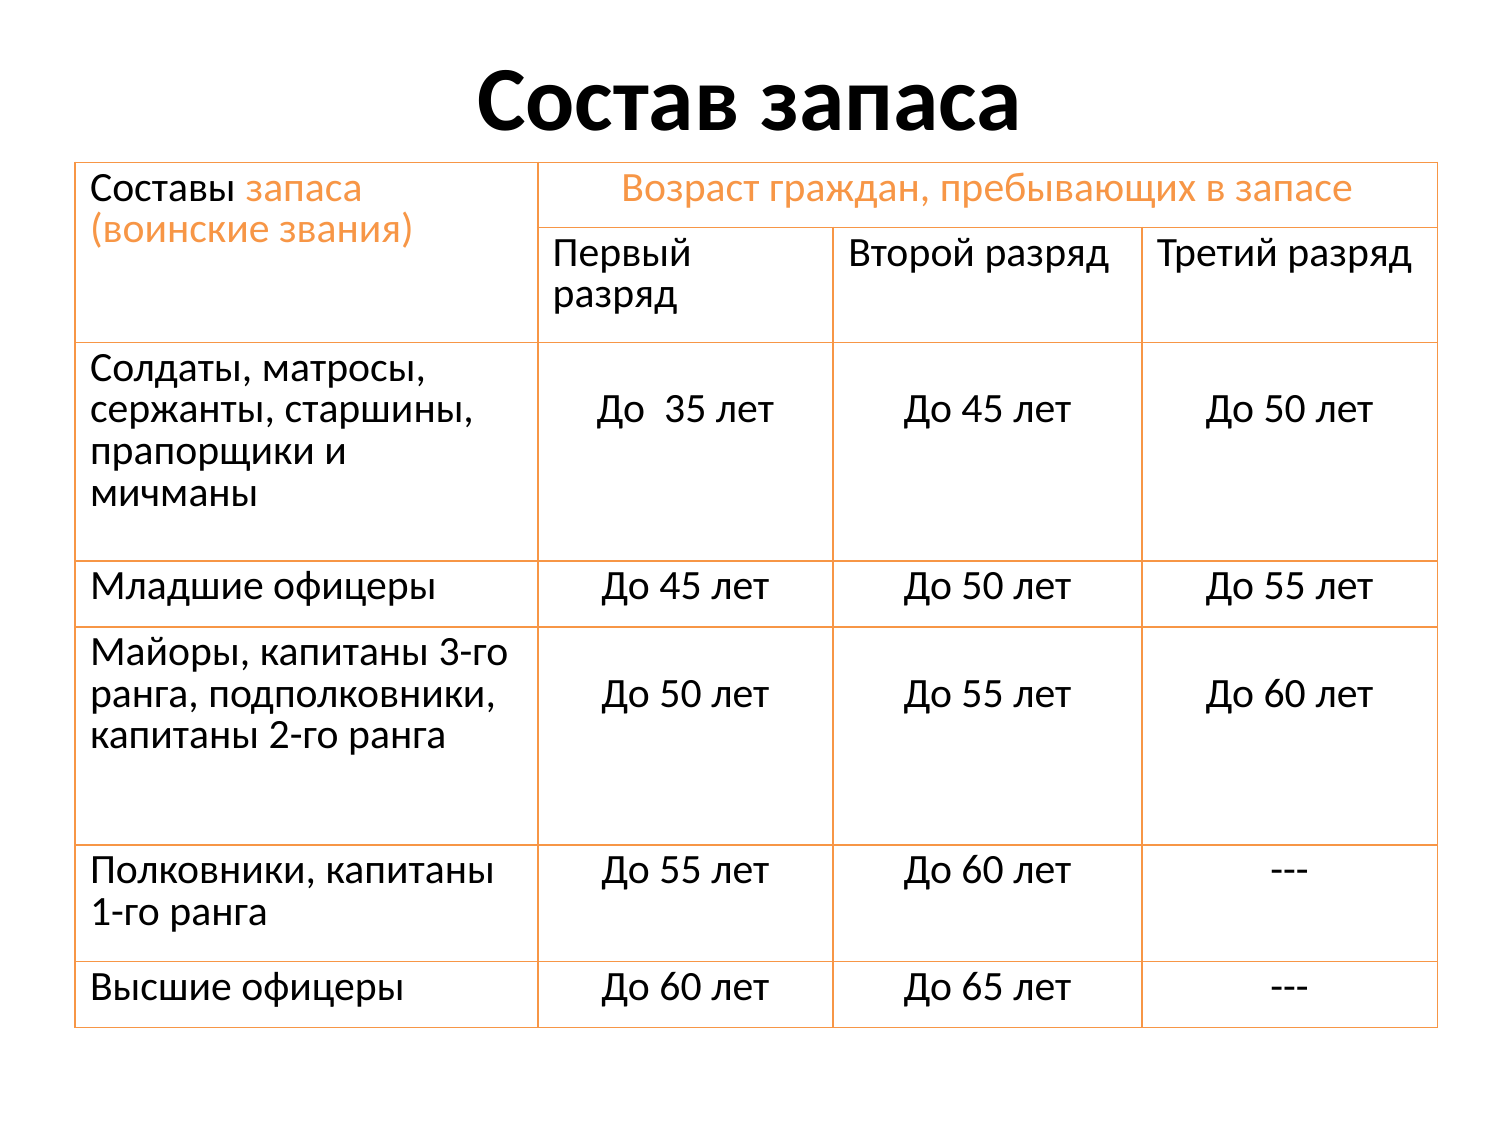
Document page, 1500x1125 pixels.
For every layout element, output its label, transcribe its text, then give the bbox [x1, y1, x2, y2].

table_cell Третий разряд [1143, 228, 1437, 342]
table_cell До 50 лет [539, 628, 832, 844]
table_cell Майоры, капитаны 3-го ранга, подполковники, капитаны 2-го ранга [76, 628, 537, 844]
table_cell До 50 лет [1143, 343, 1437, 560]
table_cell До 55 лет [539, 846, 832, 961]
table_cell До 60 лет [834, 846, 1141, 961]
table_header Возраст граждан, пребывающих в запасе [539, 163, 1437, 227]
table_cell Младшие офицеры [76, 562, 537, 626]
table_cell До 35 лет [539, 343, 832, 560]
table_cell До 65 лет [834, 962, 1141, 1027]
table_cell Второй разряд [834, 228, 1141, 342]
table_cell --- [1143, 962, 1437, 1027]
table_cell До 55 лет [834, 628, 1141, 844]
table_cell Полковники, капитаны 1-го ранга [76, 846, 537, 961]
table_cell До 50 лет [834, 562, 1141, 626]
table_cell Первый разряд [539, 228, 832, 342]
table_cell Высшие офицеры [76, 962, 537, 1027]
table_cell До 60 лет [1143, 628, 1437, 844]
table_cell --- [1143, 846, 1437, 961]
table_cell Солдаты, матросы, сержанты, старшины, прапорщики и мичманы [76, 343, 537, 560]
title Состав запаса [75, 24, 1425, 162]
table_cell До 45 лет [539, 562, 832, 626]
table_cell До 55 лет [1143, 562, 1437, 626]
table_header Составы запаса (воинские звания) [76, 163, 537, 342]
table_cell До 60 лет [539, 962, 832, 1027]
table_cell До 45 лет [834, 343, 1141, 560]
